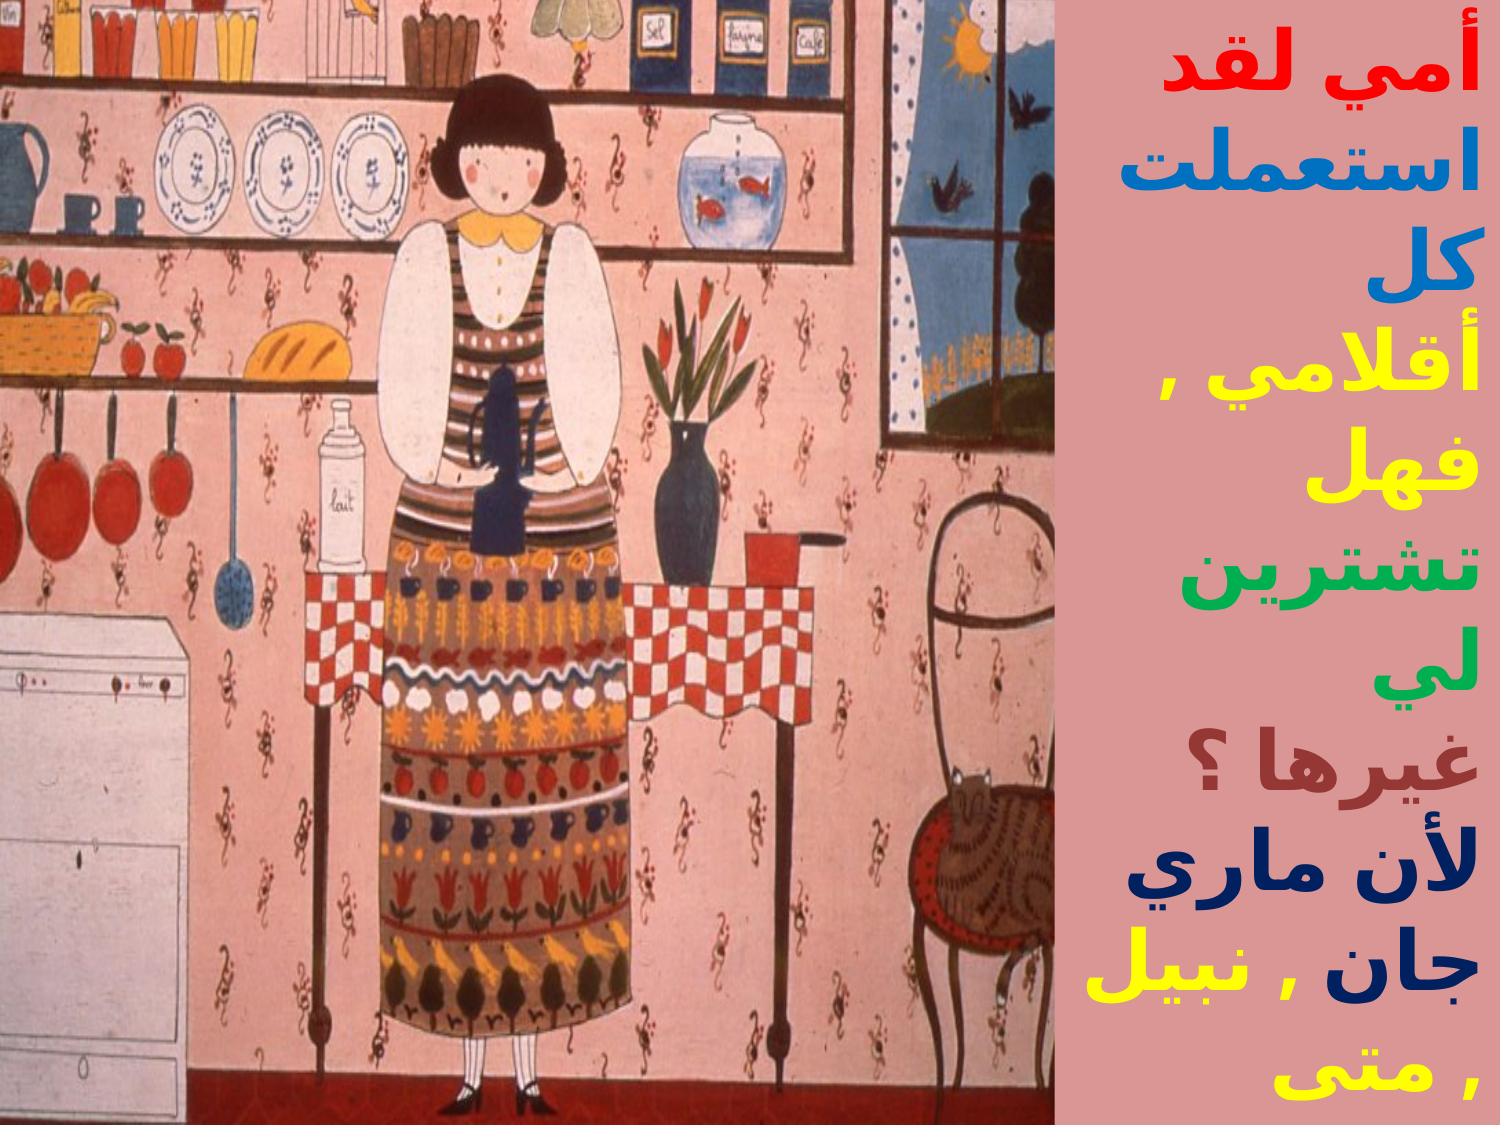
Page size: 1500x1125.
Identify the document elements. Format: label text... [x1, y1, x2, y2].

picture [0, 0, 1055, 1125]
text_box أمي لقد استعملت كل أقلامي , فهل تشترين لي غيرها ؟ لأن ماري جان , نبيل , متى جورج وكريستين سيأتون لنرسم ونلون [1056, 0, 1500, 1125]
